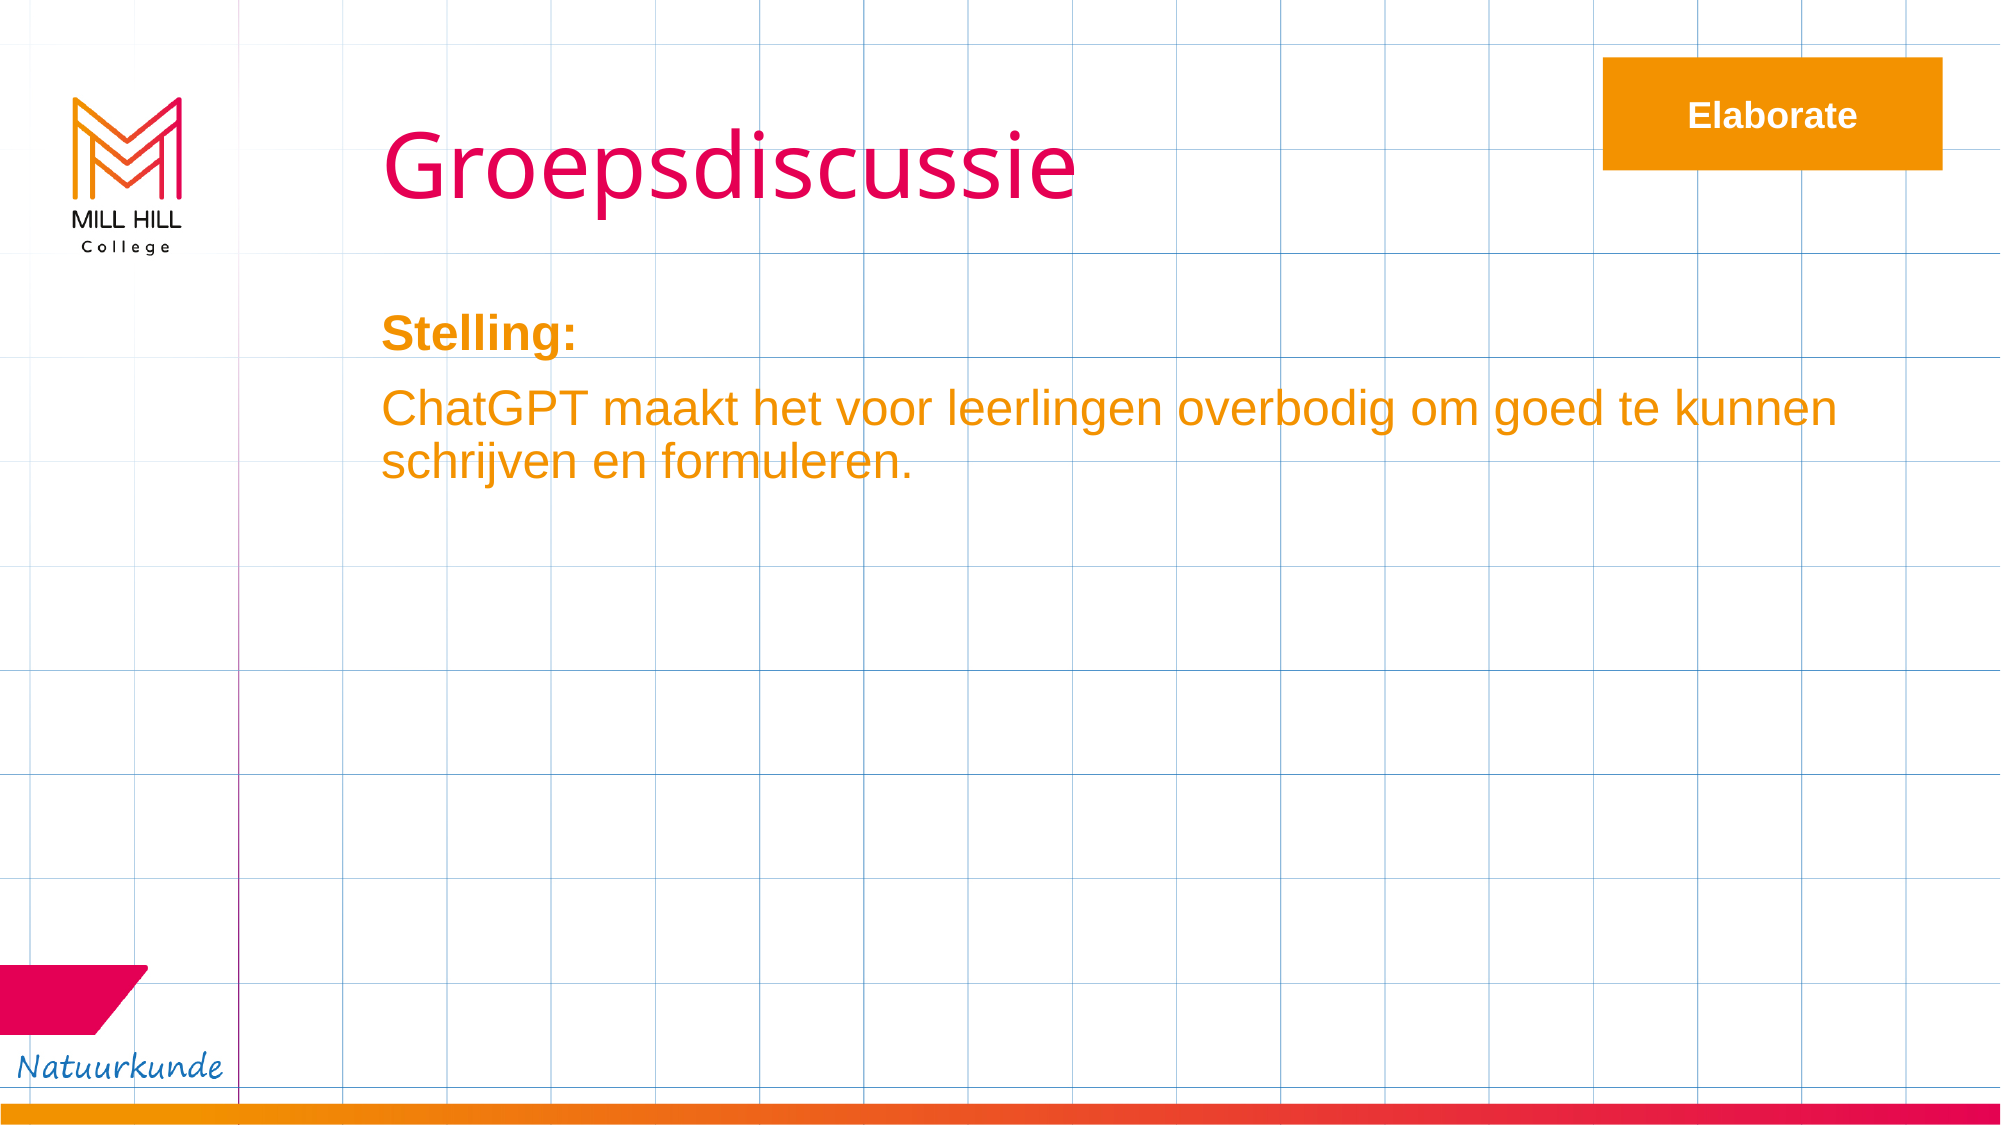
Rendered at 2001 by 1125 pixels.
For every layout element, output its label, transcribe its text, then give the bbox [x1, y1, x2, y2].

picture [0, 0, 2001, 1125]
text_box Elaborate [1598, 53, 1947, 175]
title Groepsdiscussie [366, 59, 1884, 278]
list Stelling: ChatGPT maakt het voor leerlingen overbodig om goed te kunnen schrijven en formuleren. [366, 299, 1884, 1014]
